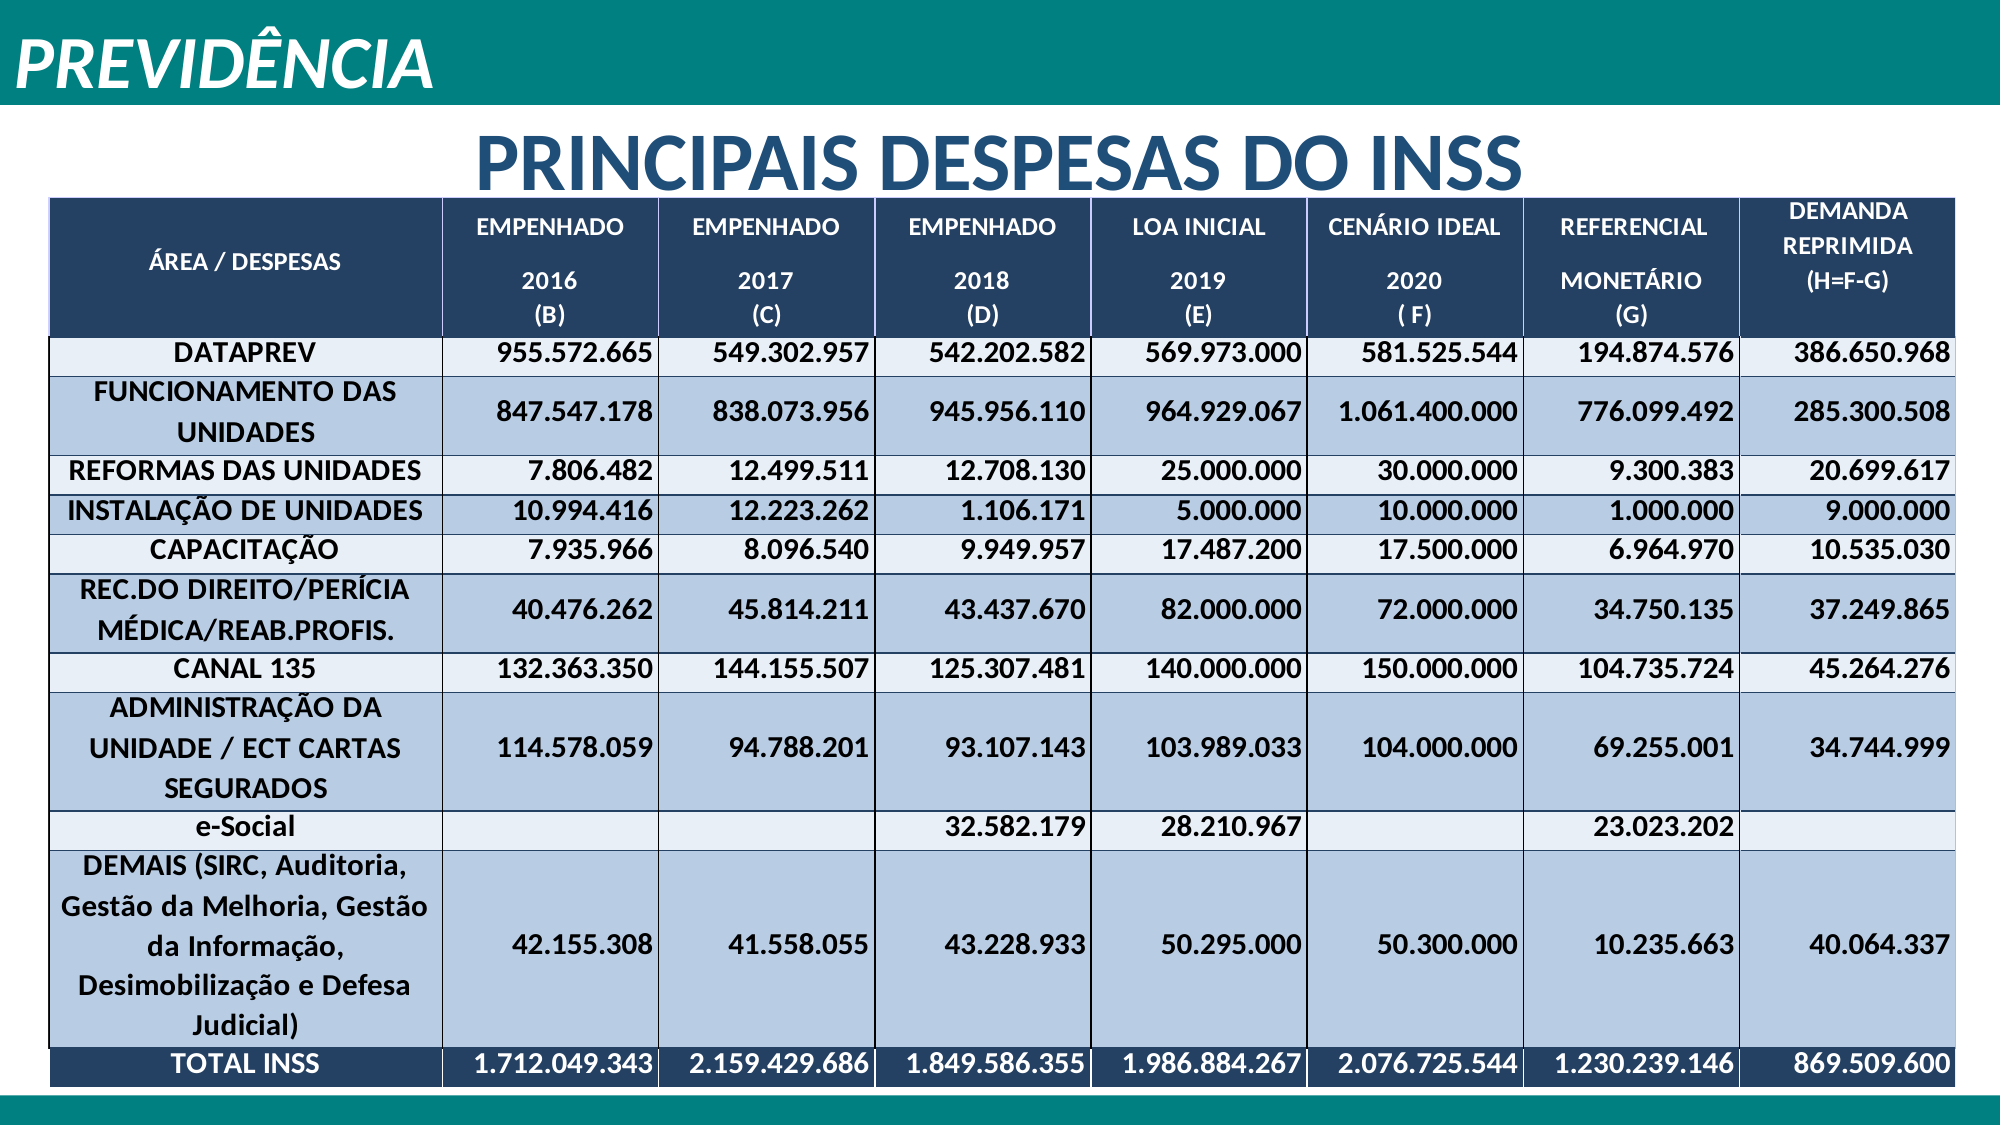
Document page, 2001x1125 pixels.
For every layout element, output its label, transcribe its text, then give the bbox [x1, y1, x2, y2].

text_box PRINCIPAIS DESPESAS DO INSS [140, 117, 1860, 196]
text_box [48, 196, 1957, 1089]
text_box PREVIDÊNCIA [0, 0, 2000, 105]
text_box [0, 1095, 2000, 1125]
